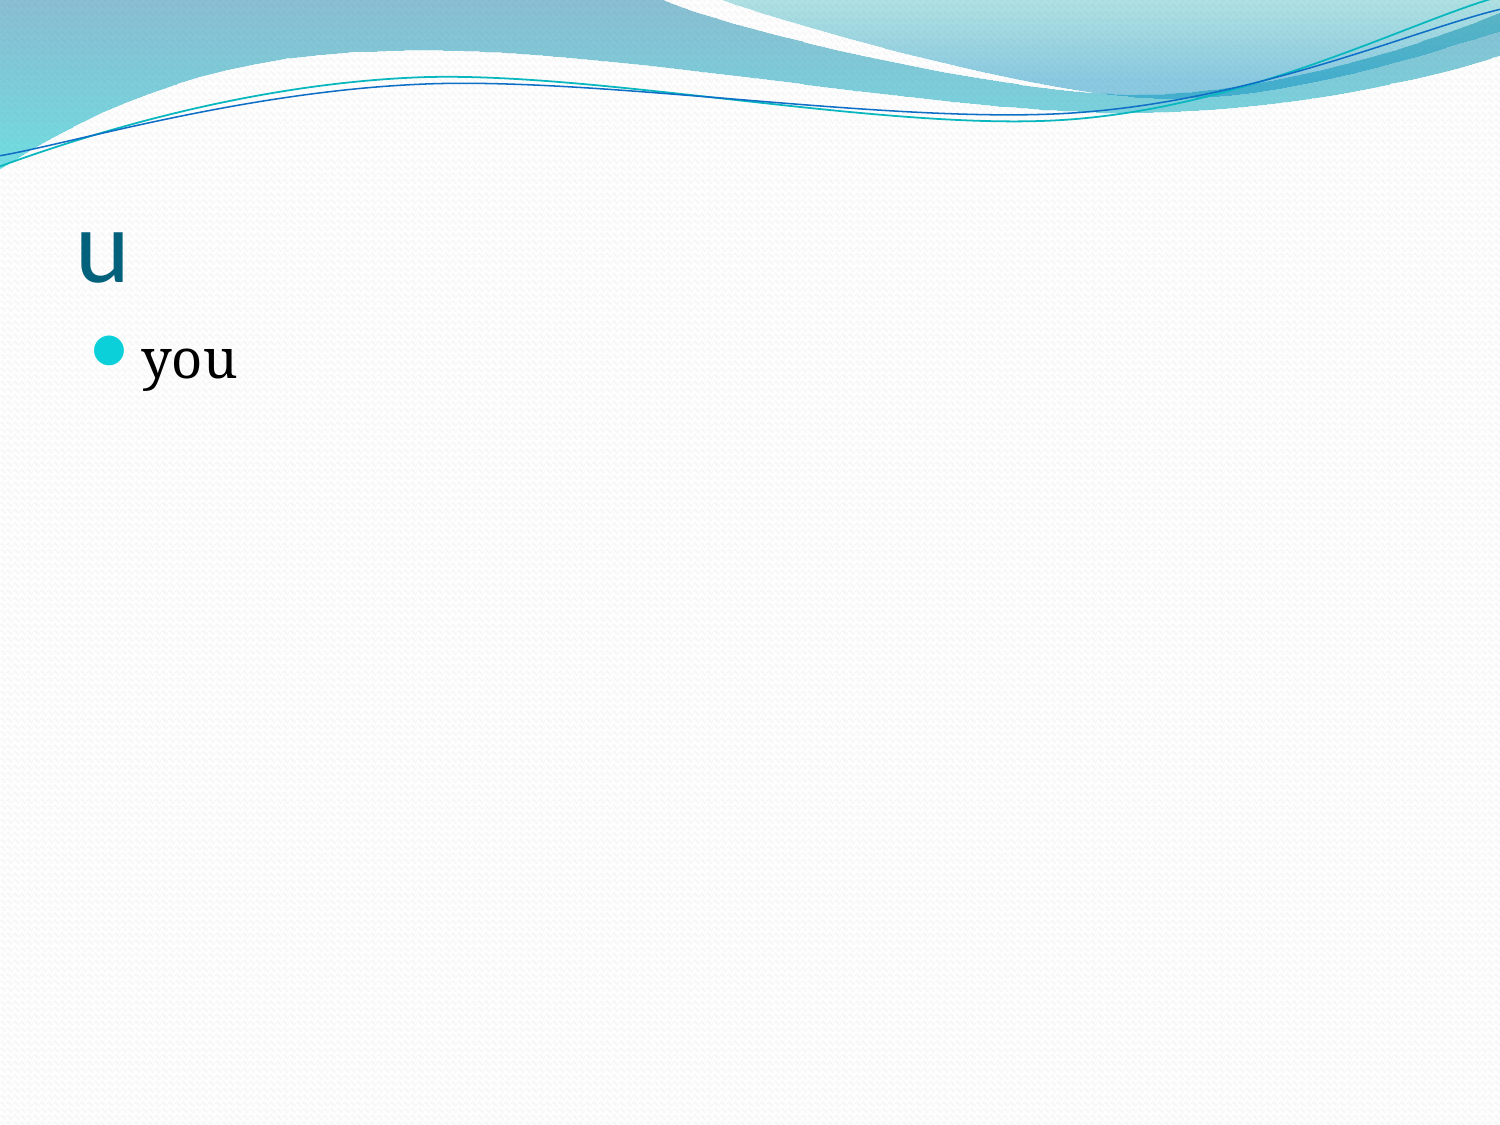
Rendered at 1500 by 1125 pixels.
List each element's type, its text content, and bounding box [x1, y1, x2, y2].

list you [75, 317, 1425, 1038]
title u [75, 115, 1425, 303]
